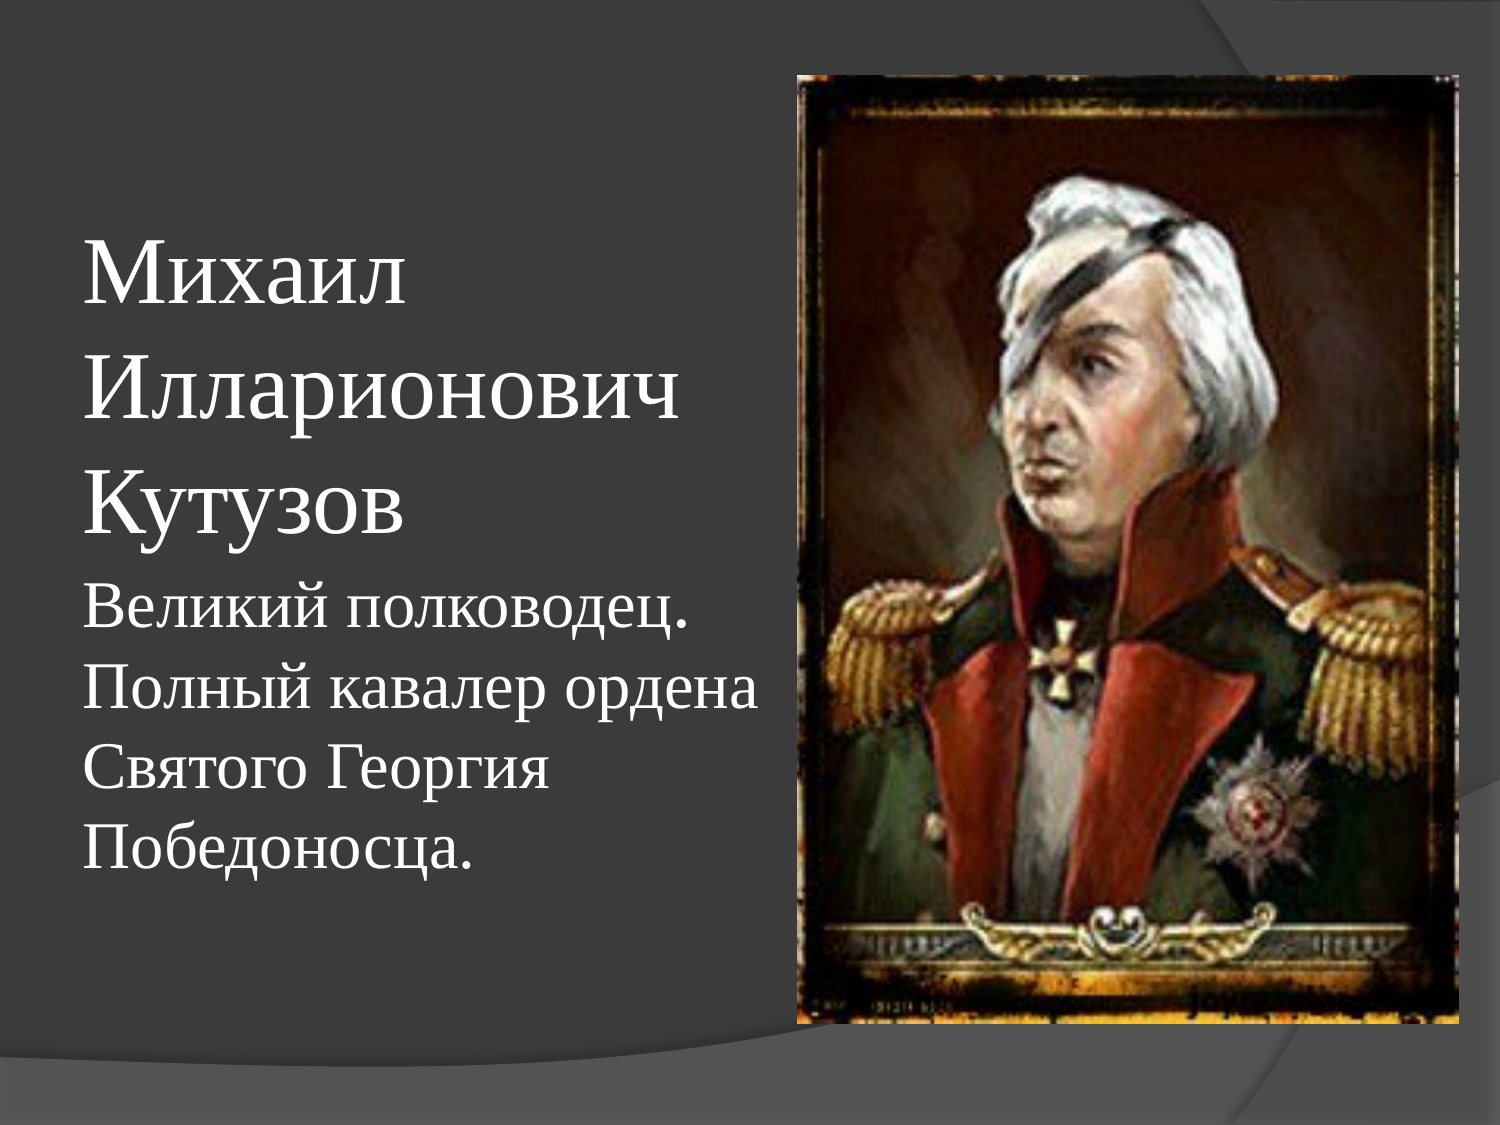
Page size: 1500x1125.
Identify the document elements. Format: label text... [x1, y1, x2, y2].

title Михаил Илларионович Кутузов Великий полководец. Полный кавалер ордена Святого Георгия Победоносца. [75, 78, 789, 1012]
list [796, 75, 1459, 1024]
